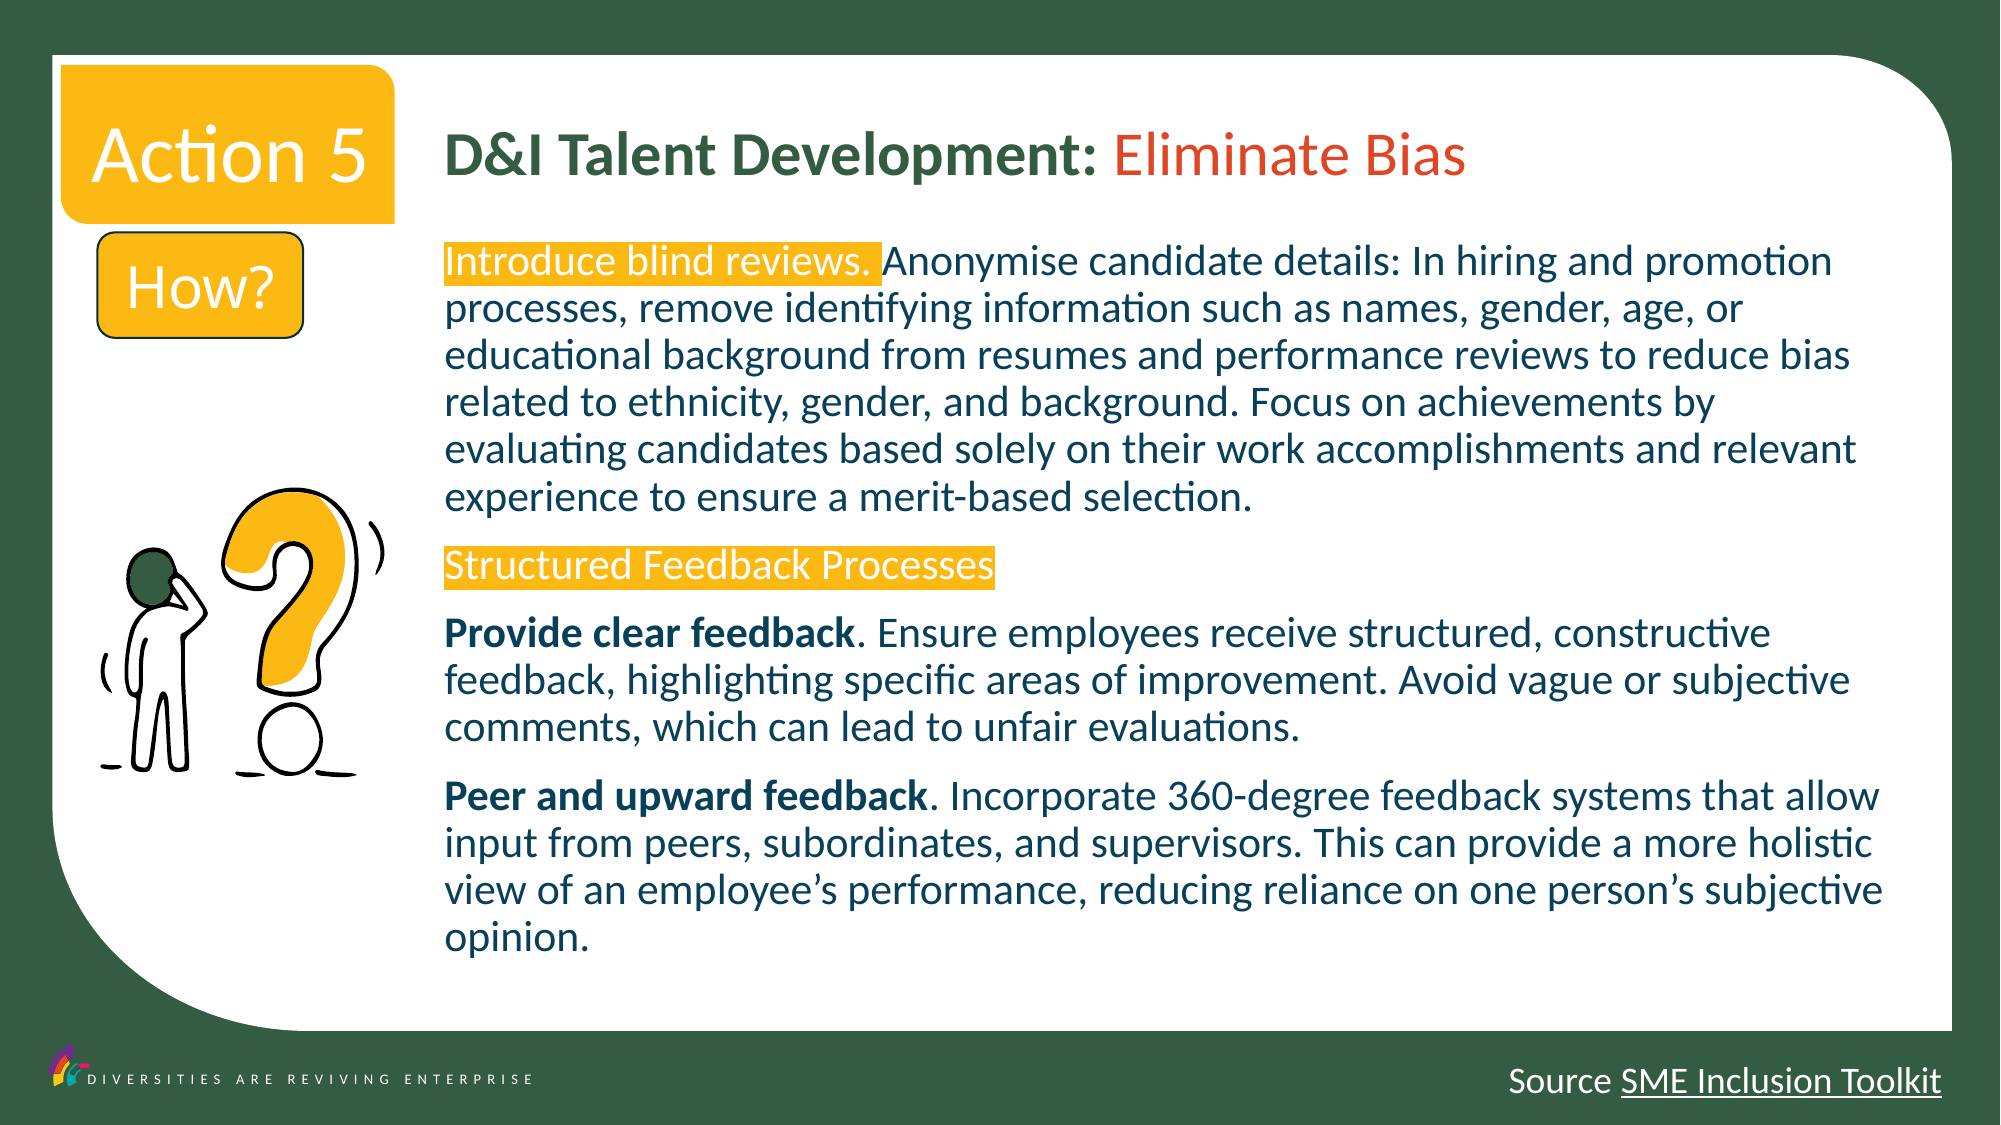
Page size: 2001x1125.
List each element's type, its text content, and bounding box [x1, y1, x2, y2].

text_box Source SME Inclusion Toolkit [1493, 1048, 2000, 1109]
text_box How? [96, 231, 305, 339]
text_box [64, 69, 396, 225]
text_box Action 5 [15, 56, 385, 213]
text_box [100, 487, 385, 778]
text_box D&I Talent Development: Eliminate Bias [429, 89, 1887, 222]
list Introduce blind reviews. Anonymise candidate details: In hiring and promotion processes, remove identifying information such as names, gender, age, or educational background from resumes and performance reviews to reduce bias related to ethnicity, gender, and background. Focus on achievements by evaluating candidates based solely on their work accomplishments and relevant experience to ensure a merit-based selection. Structured Feedback Processes Provide clear feedback. Ensure employees receive structured, constructive feedback, highlighting specific areas of improvement. Avoid vague or subjective comments, which can lead to unfair evaluations. Peer and upward feedback. Incorporate 360-degree feedback systems that allow input from peers, subordinates, and supervisors. This can provide a more holistic view of an employee’s performance, reducing reliance on one person’s subjective opinion. [429, 229, 1905, 862]
